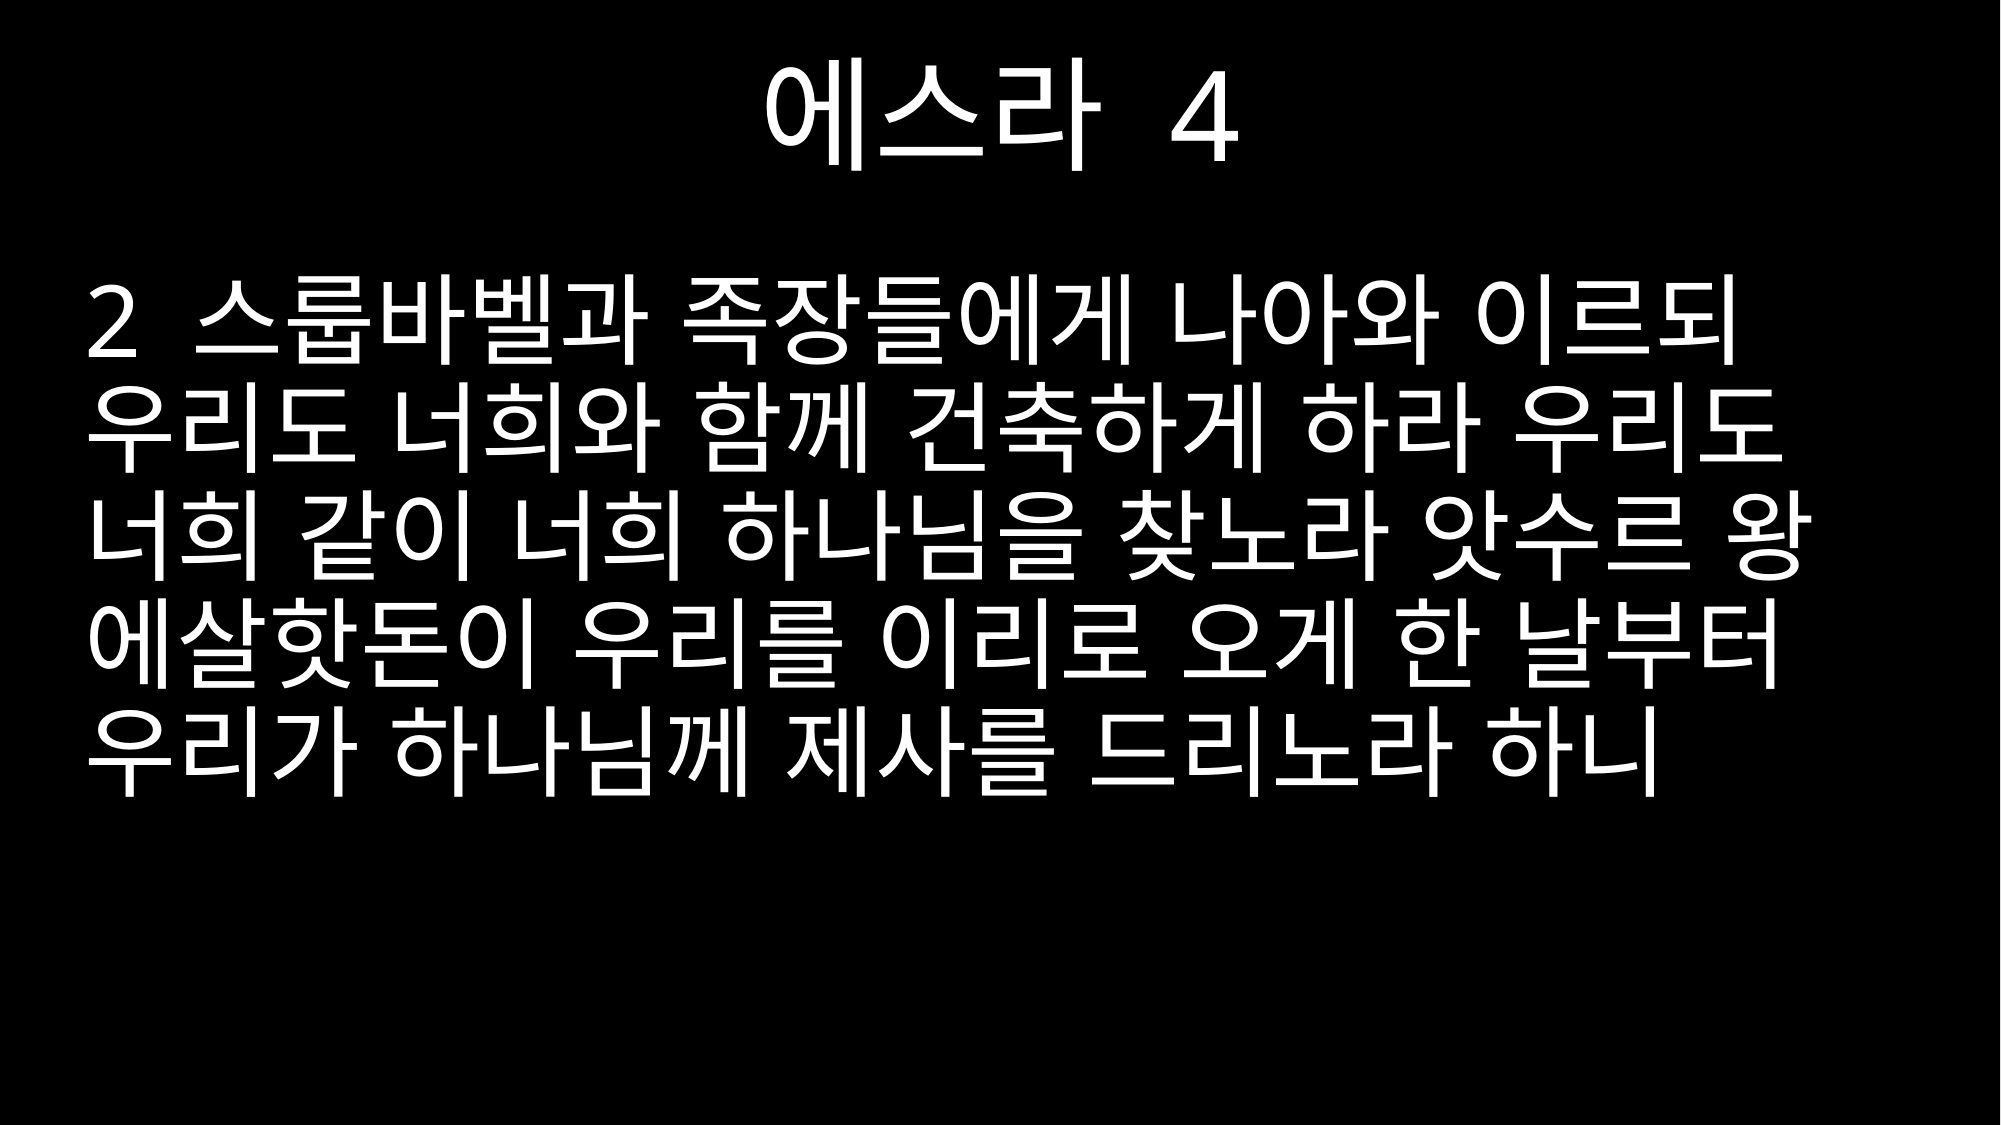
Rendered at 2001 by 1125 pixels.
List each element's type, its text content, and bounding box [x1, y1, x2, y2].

picture [0, 0, 2001, 1125]
list 2 스룹바벨과 족장들에게 나아와 이르되 우리도 너희와 함께 건축하게 하라 우리도 너희 같이 너희 하나님을 찾노라 앗수르 왕 에살핫돈이 우리를 이리로 오게 한 날부터 우리가 하나님께 제사를 드리노라 하니 [69, 263, 1953, 423]
footer 에스라 4 [0, 32, 2000, 192]
